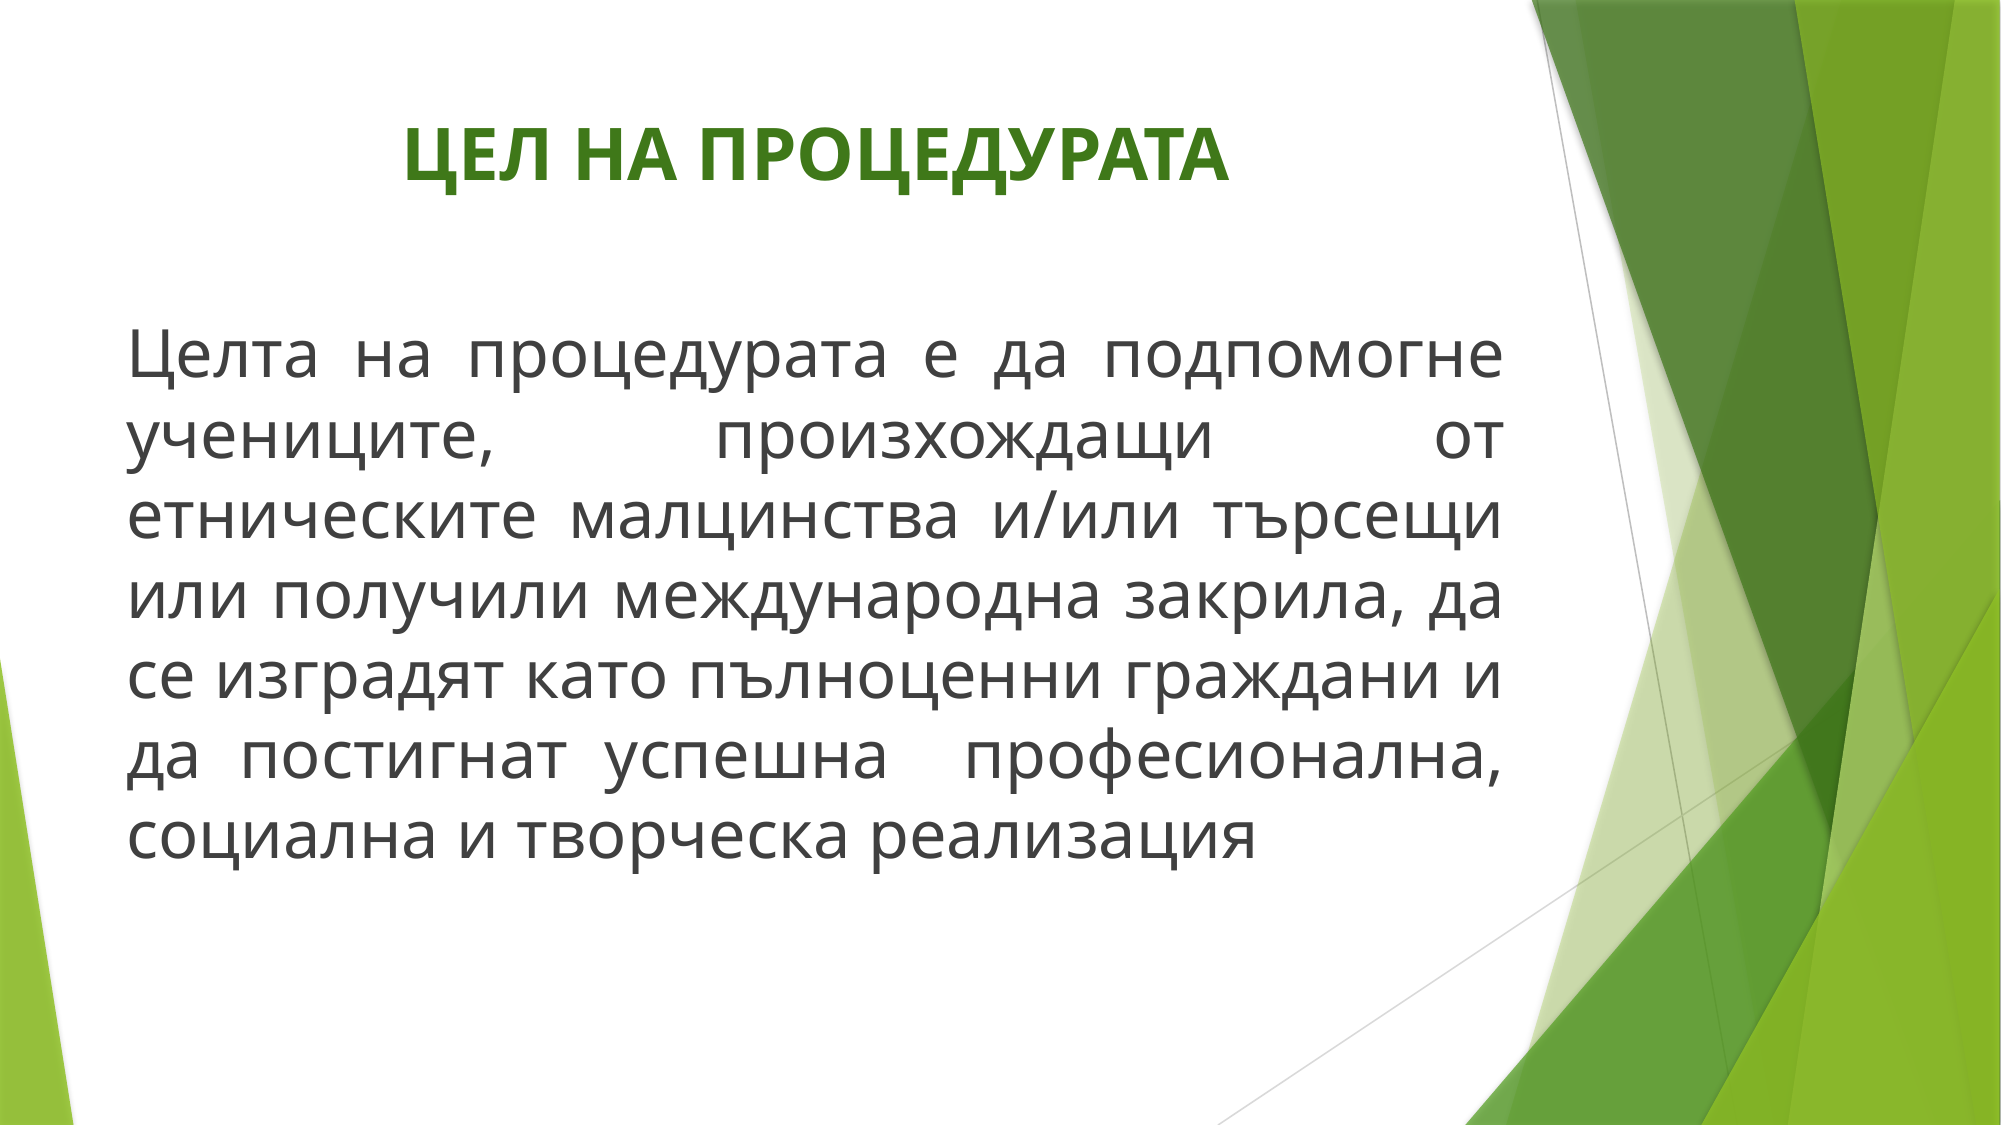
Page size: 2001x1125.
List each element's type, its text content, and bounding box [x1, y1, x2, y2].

list Целта на процедурата е да подпомогне учениците, произхождащи от етническите малцинства и/или търсещи или получили международна закрила, да се изградят като пълноценни граждани и да постигнат успешна професионална, социална и творческа реализация [111, 202, 1522, 1087]
title ЦЕЛ НА ПРОЦЕДУРАТА [111, 99, 1522, 202]
